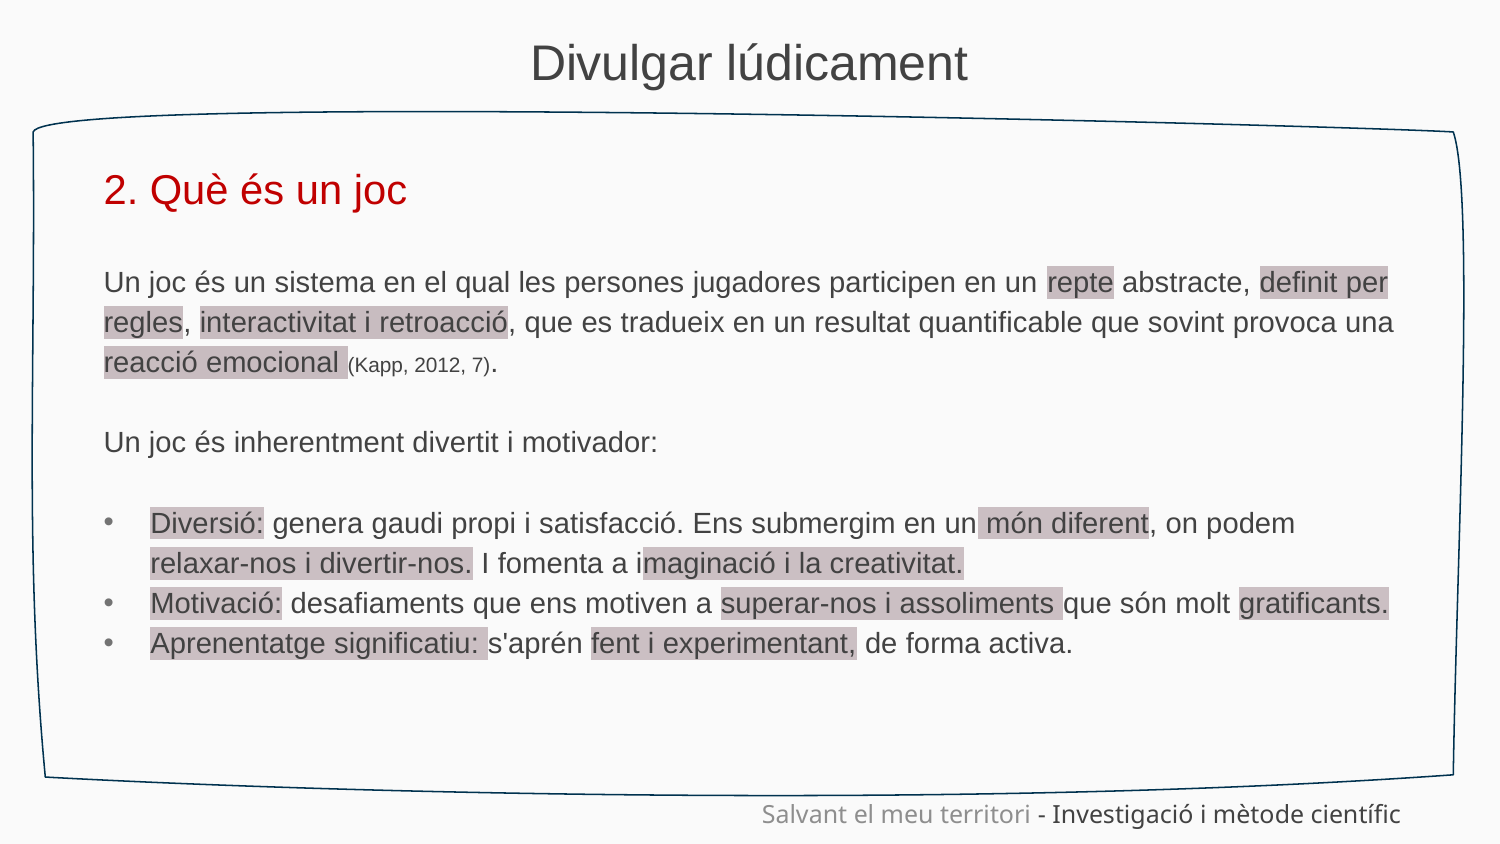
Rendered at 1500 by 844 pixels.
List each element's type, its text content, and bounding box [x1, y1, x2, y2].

text_box Salvant el meu territori - Investigació i mètode científic [88, 790, 1417, 844]
text_box 2. Què és un joc [88, 147, 1417, 234]
text_box [32, 111, 1464, 790]
title Divulgar lúdicament [0, 20, 1499, 106]
text_box Un joc és un sistema en el qual les persones jugadores participen en un repte abstracte, definit per regles, interactivitat i retroacció, que es tradueix en un resultat quantificable que sovint provoca una reacció emocional (Kapp, 2012, 7). Un joc és inherentment divertit i motivador: Diversió: genera gaudi propi i satisfacció. Ens submergim en un món diferent, on podem relaxar-nos i divertir-nos. I fomenta a imaginació i la creativitat. Motivació: desafiaments que ens motiven a superar-nos i assoliments que són molt gratificants. Aprenentatge significatiu: s'aprén fent i experimentant, de forma activa. [88, 242, 1417, 747]
